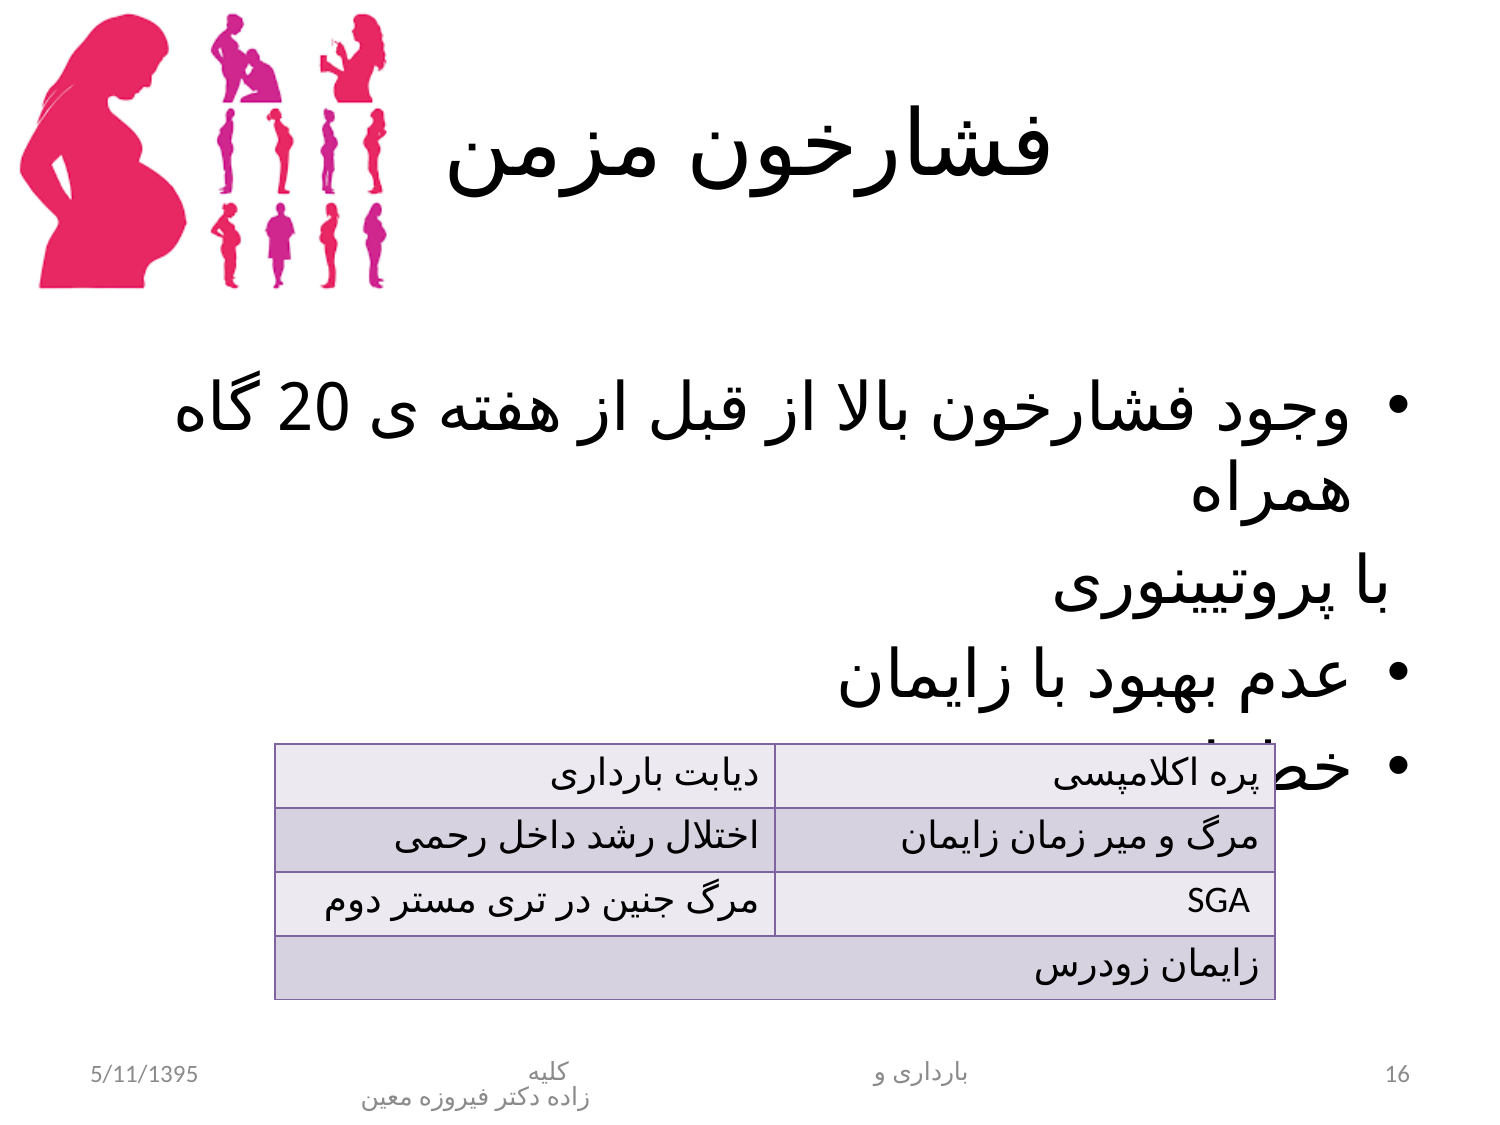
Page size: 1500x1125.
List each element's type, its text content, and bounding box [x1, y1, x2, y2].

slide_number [75, 1042, 425, 1103]
slide_number 16 [1074, 1042, 1425, 1103]
table_cell مرگ جنین در تری مستر دوم [276, 873, 774, 935]
table_cell زایمان زودرس [276, 937, 1274, 999]
footer بارداری و کلیه دکتر فیروزه معین زاده [512, 1042, 988, 1103]
table_header دیابت بارداری [276, 745, 774, 807]
list وجود فشارخون بالا از قبل از هفته ی 20 گاه همراه با پروتیینوری عدم بهبود با زایمان خطرات: [75, 262, 1425, 1005]
table_cell اختلال رشد داخل رحمی [276, 809, 774, 871]
table_cell مرگ و میر زمان زایمان [776, 809, 1274, 871]
picture [0, 0, 407, 304]
table_header پره اکلامپسی [776, 745, 1274, 807]
table_cell SGA [776, 873, 1274, 935]
title فشارخون مزمن [410, 45, 1425, 233]
